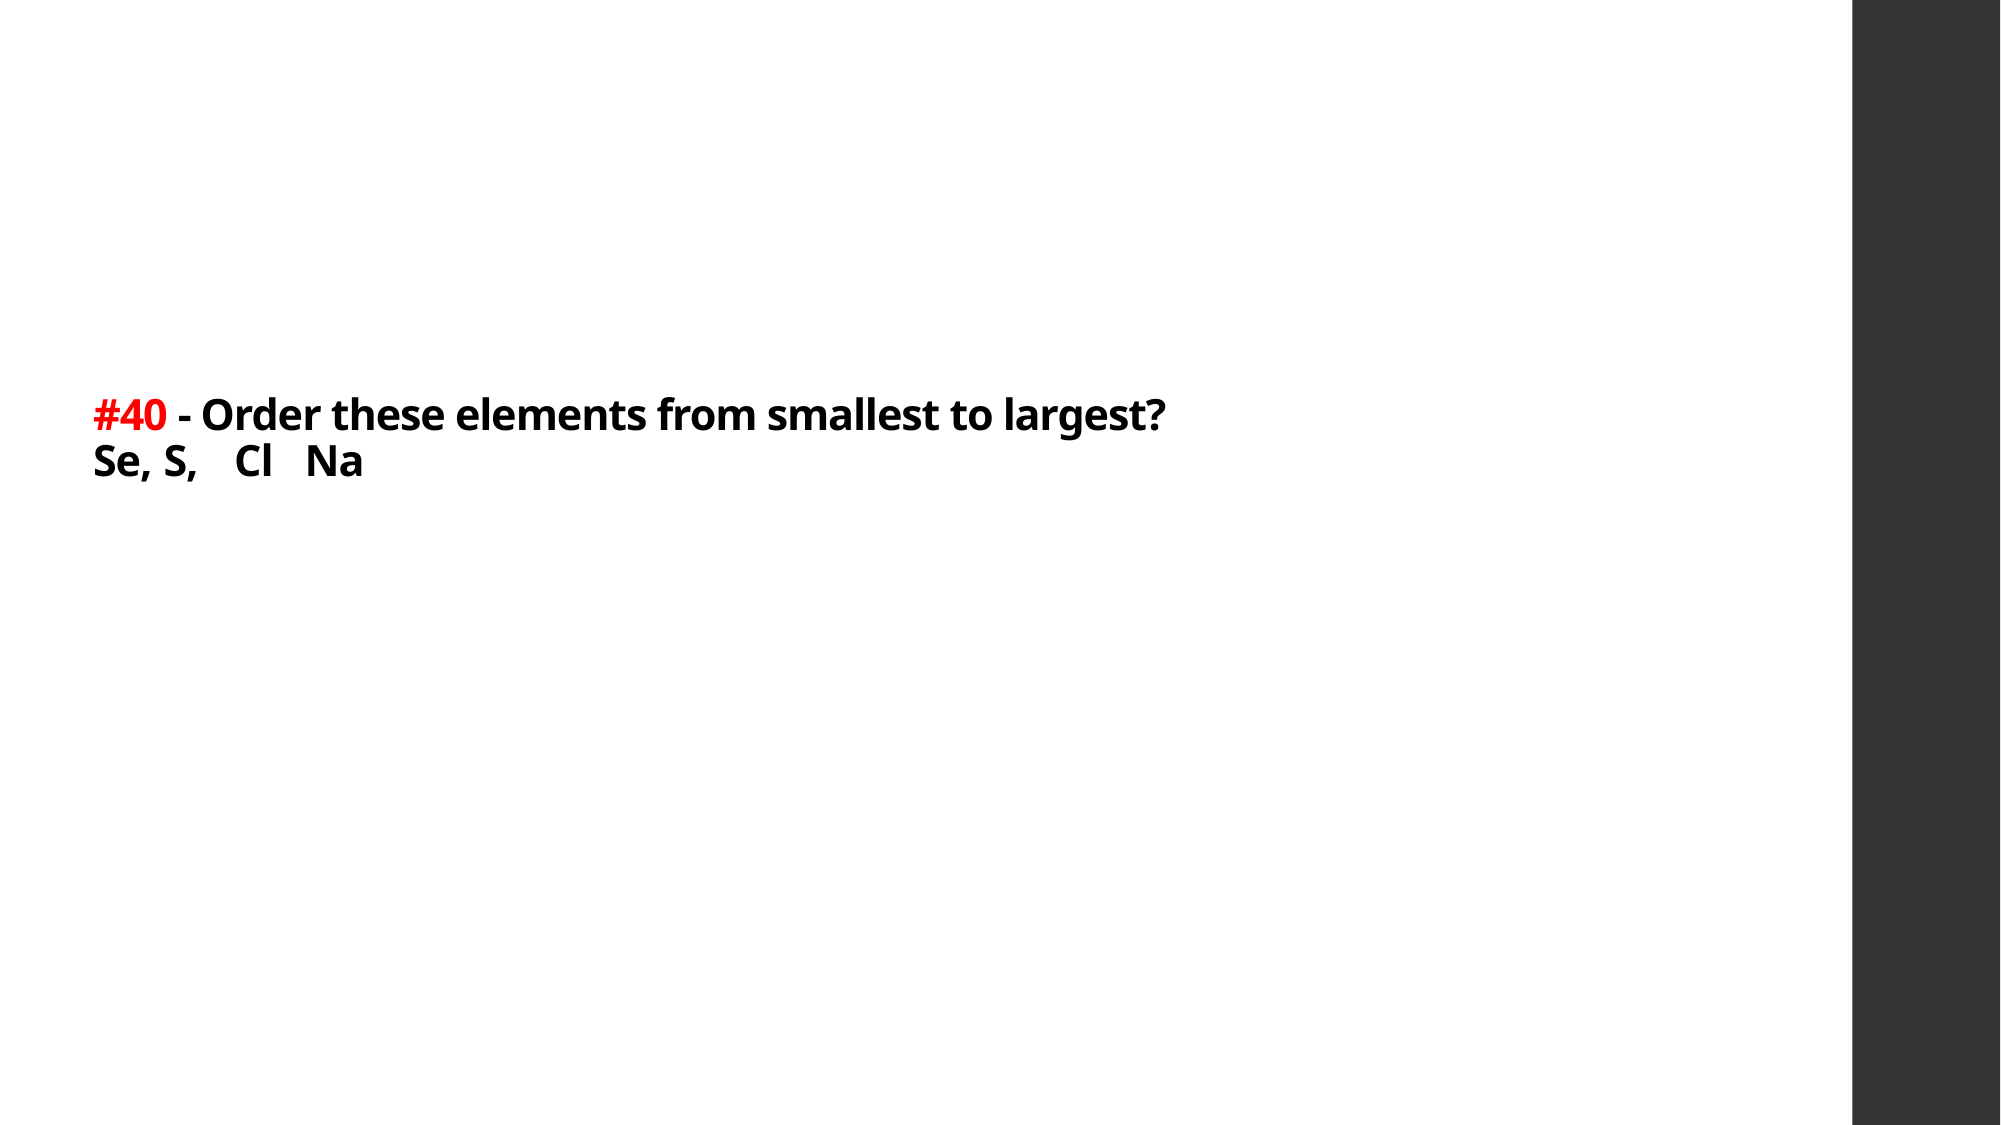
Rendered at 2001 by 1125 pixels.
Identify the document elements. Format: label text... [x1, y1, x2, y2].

title #40 - Order these elements from smallest to largest? Se, S, Cl Na [78, 385, 1784, 639]
